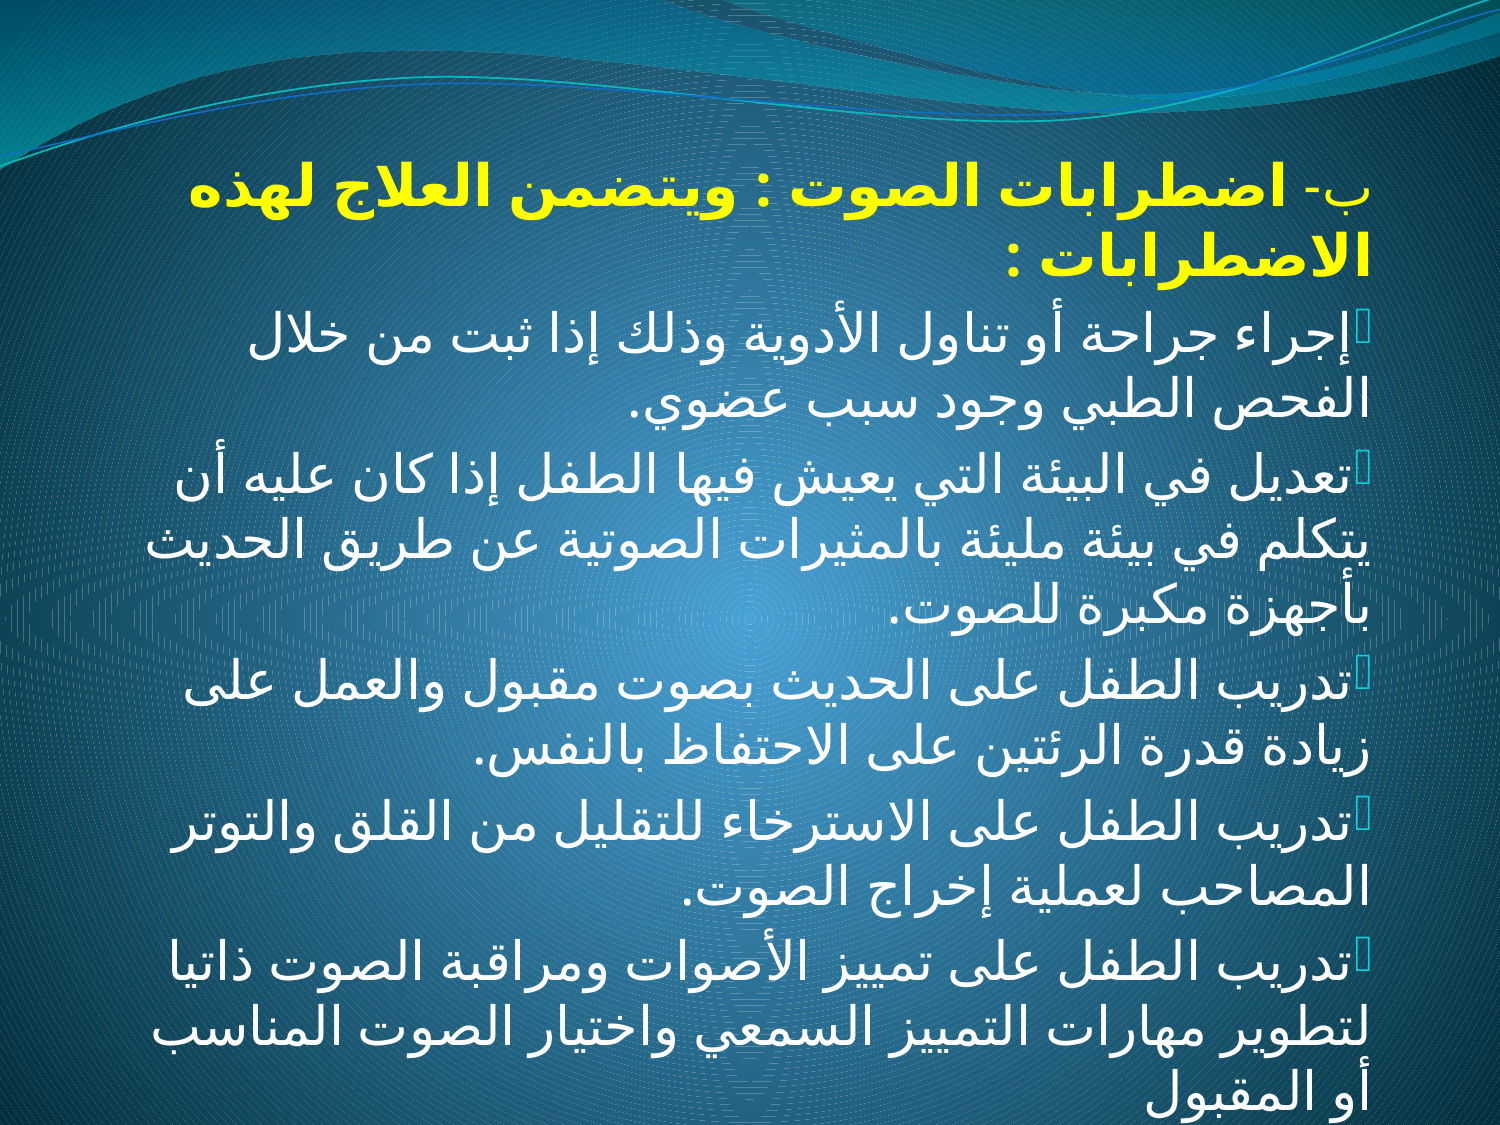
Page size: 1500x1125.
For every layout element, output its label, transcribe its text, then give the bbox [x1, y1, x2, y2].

subtitle ب- اضطرابات الصوت : ويتضمن العلاج لهذه الاضطرابات : إجراء جراحة أو تناول الأدوية وذلك إذا ثبت من خلال الفحص الطبي وجود سبب عضوي. تعديل في البيئة التي يعيش فيها الطفل إذا كان عليه أن يتكلم في بيئة مليئة بالمثيرات الصوتية عن طريق الحديث بأجهزة مكبرة للصوت. تدريب الطفل على الحديث بصوت مقبول والعمل على زيادة قدرة الرئتين على الاحتفاظ بالنفس. تدريب الطفل على الاسترخاء للتقليل من القلق والتوتر المصاحب لعملية إخراج الصوت. تدريب الطفل على تمييز الأصوات ومراقبة الصوت ذاتيا لتطوير مهارات التمييز السمعي واختيار الصوت المناسب أو المقبول [87, 140, 1376, 1067]
